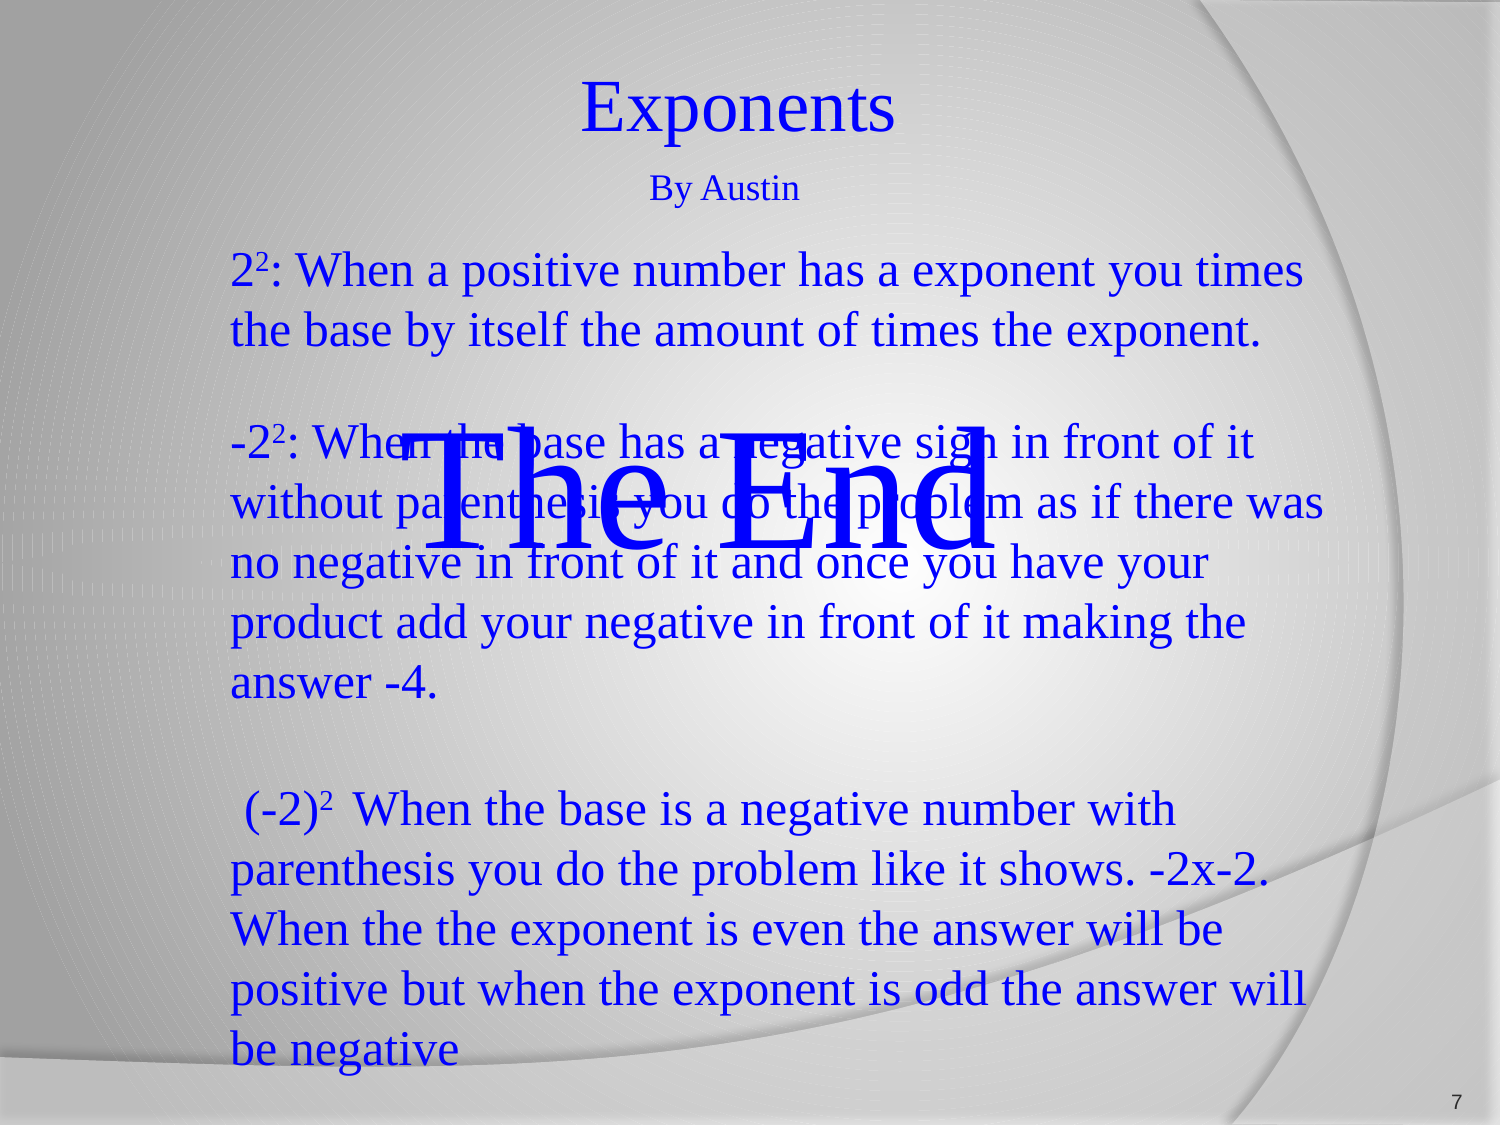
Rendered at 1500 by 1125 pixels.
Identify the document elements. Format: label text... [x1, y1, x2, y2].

text_box -22: When the base has a negative sign in front of it without parenthesis you do the problem as if there was no negative in front of it and once you have your product add your negative in front of it making the answer -4. [215, 400, 1344, 716]
slide_number 7 [1337, 1053, 1463, 1114]
text_box (-2)2 When the base is a negative number with parenthesis you do the problem like it shows. -2x-2. When the the exponent is even the answer will be positive but when the exponent is odd the answer will be negative [215, 767, 1344, 1083]
text_box Exponents [545, 49, 1140, 154]
text_box 22: When a positive number has a exponent you times the base by itself the amount of times the exponent. [215, 229, 1344, 365]
text_box The End [385, 365, 1390, 591]
text_box By Austin [634, 155, 888, 215]
